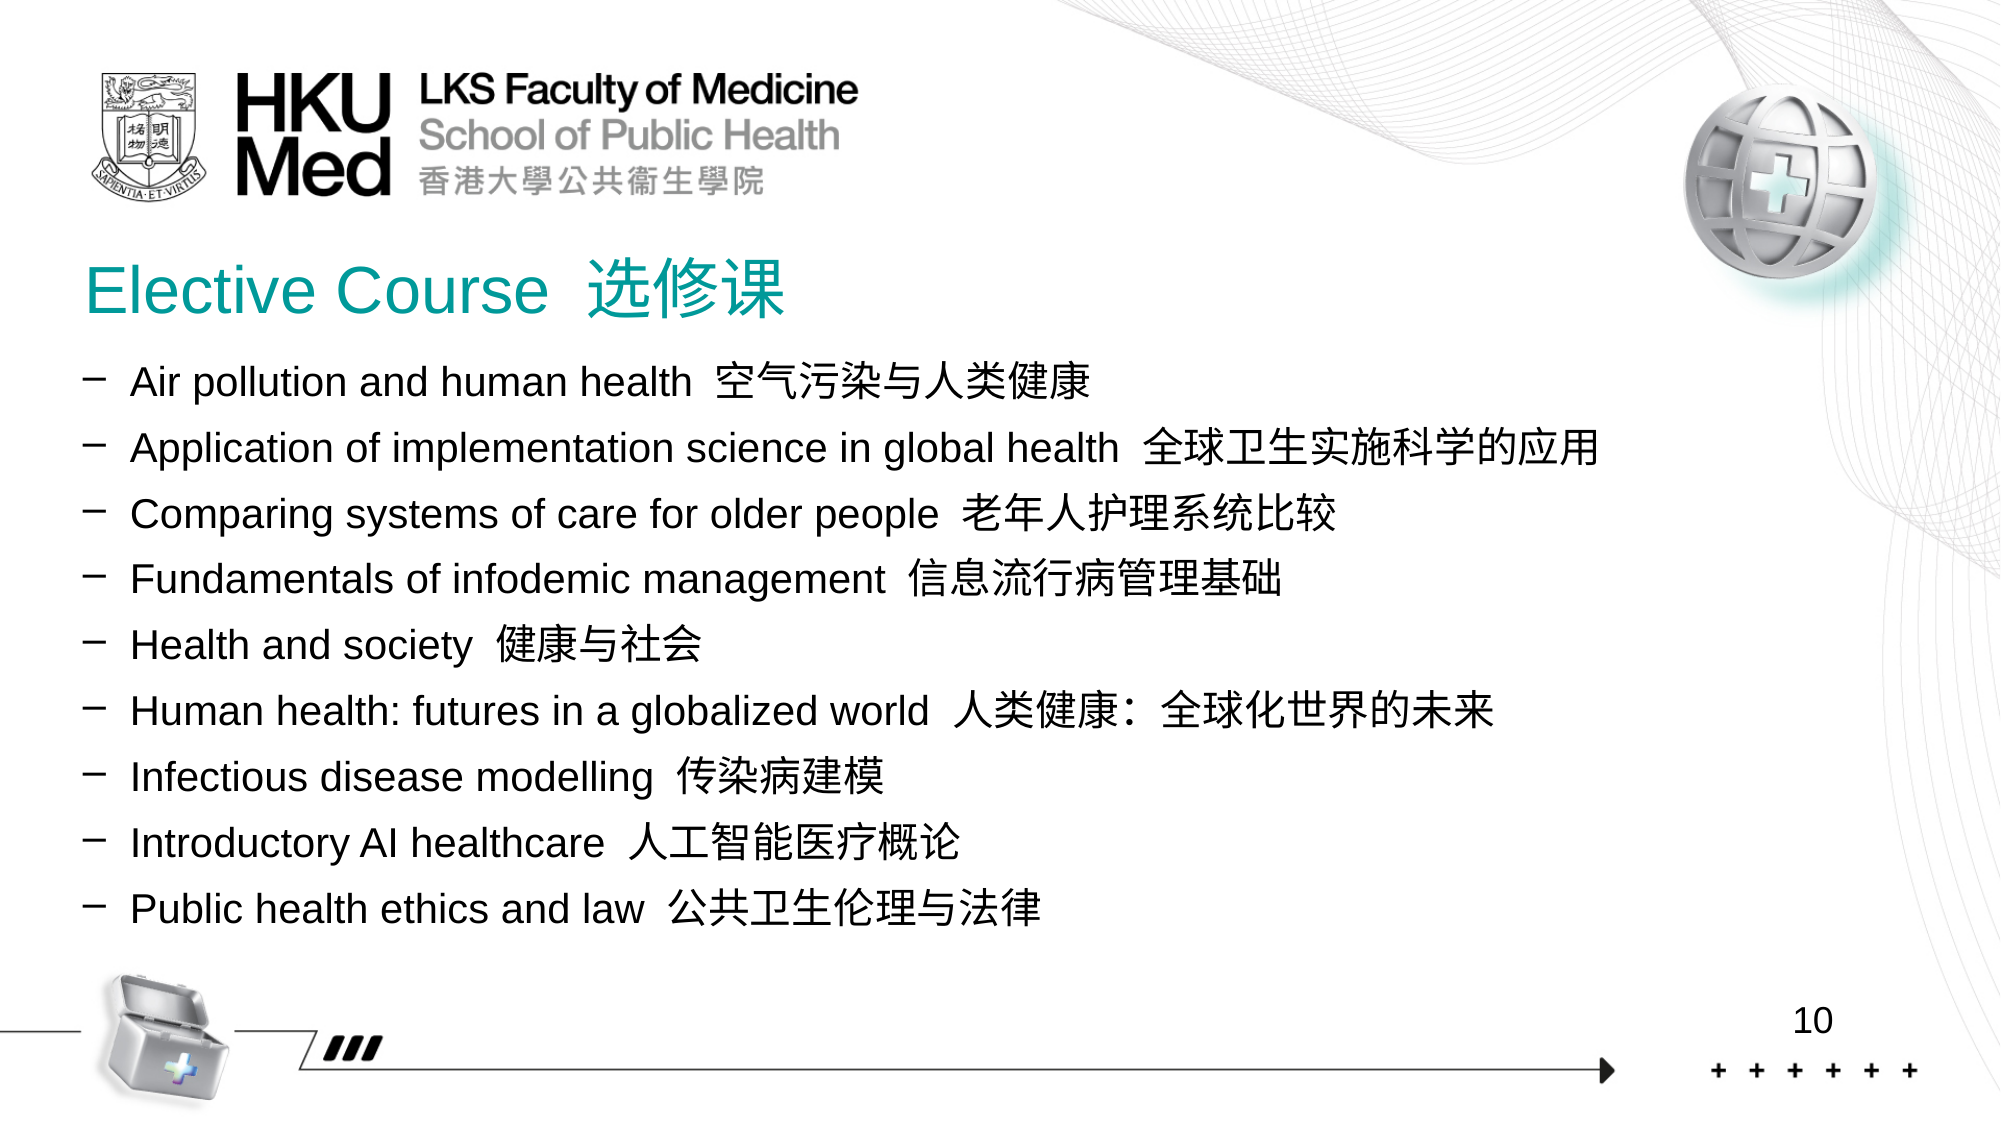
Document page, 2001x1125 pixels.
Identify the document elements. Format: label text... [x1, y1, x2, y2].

picture [0, 0, 2001, 1125]
text_box Air pollution and human health 空气污染与人类健康 Application of implementation science in global health 全球卫生实施科学的应用 Comparing systems of care for older people 老年人护理系统比较 Fundamentals of infodemic management 信息流行病管理基础 Health and society 健康与社会 Human health: futures in a globalized world 人类健康：全球化世界的未来 Infectious disease modelling 传染病建模 Introductory AI healthcare 人工智能医疗概论 Public health ethics and law 公共卫生伦理与法律 [68, 353, 1868, 897]
text_box Elective Course 选修课 [69, 228, 1758, 336]
slide_number 10 [1758, 988, 1868, 1049]
